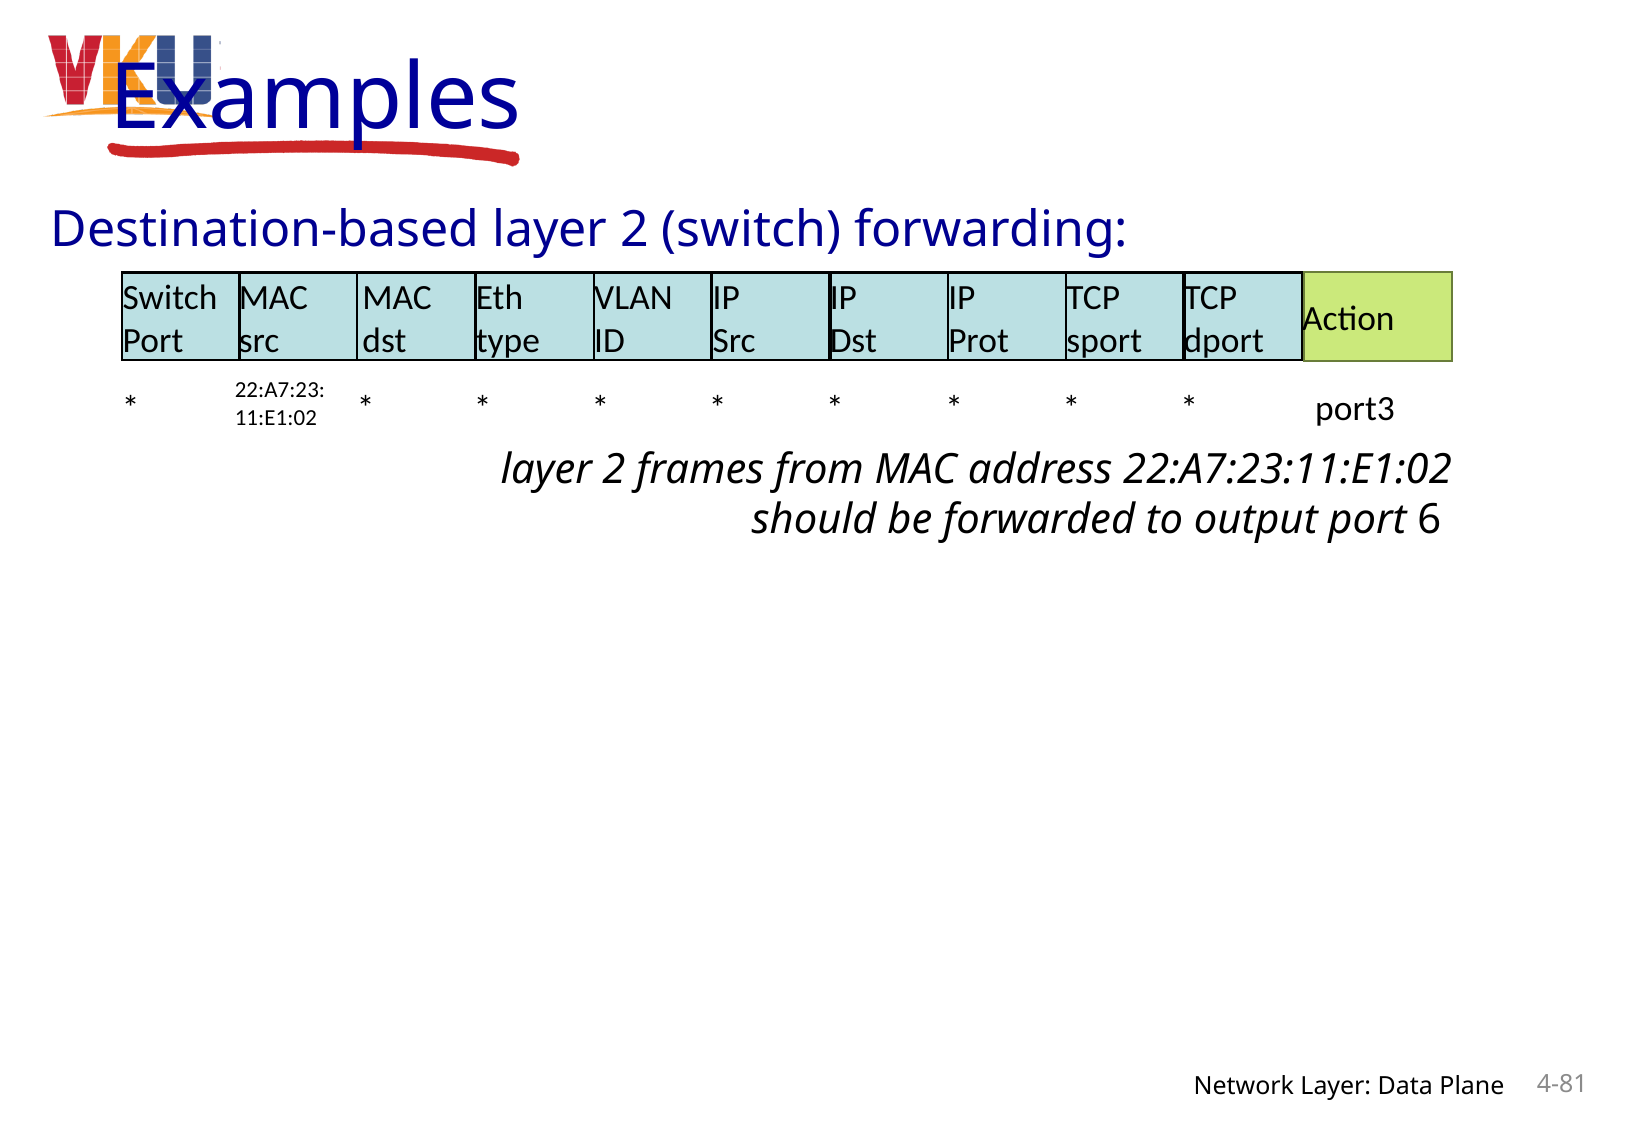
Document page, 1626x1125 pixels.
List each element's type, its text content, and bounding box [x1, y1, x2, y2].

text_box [121, 269, 1453, 364]
text_box * [591, 379, 708, 432]
footer Network Layer: Data Plane [1132, 1062, 1502, 1102]
text_box * [473, 379, 591, 432]
text_box * [945, 379, 1062, 432]
text_box layer 2 frames from MAC address 22:A7:23:11:E1:02 should be forwarded to output port 6 [500, 442, 1452, 543]
text_box * [356, 379, 473, 432]
text_box * [826, 379, 944, 432]
picture [32, 21, 94, 129]
text_box * [1062, 379, 1180, 432]
text_box port3 [1315, 379, 1433, 432]
text_box Examples [94, 0, 595, 186]
text_box Destination-based layer 2 (switch) forwarding: [50, 196, 1129, 257]
text_box 22:A7:23: 11:E1:02 [234, 377, 352, 428]
text_box * [708, 379, 826, 432]
text_box * [121, 379, 240, 432]
text_box * [1180, 379, 1298, 432]
picture [105, 133, 525, 174]
slide_number 4-81 [1502, 1062, 1603, 1107]
